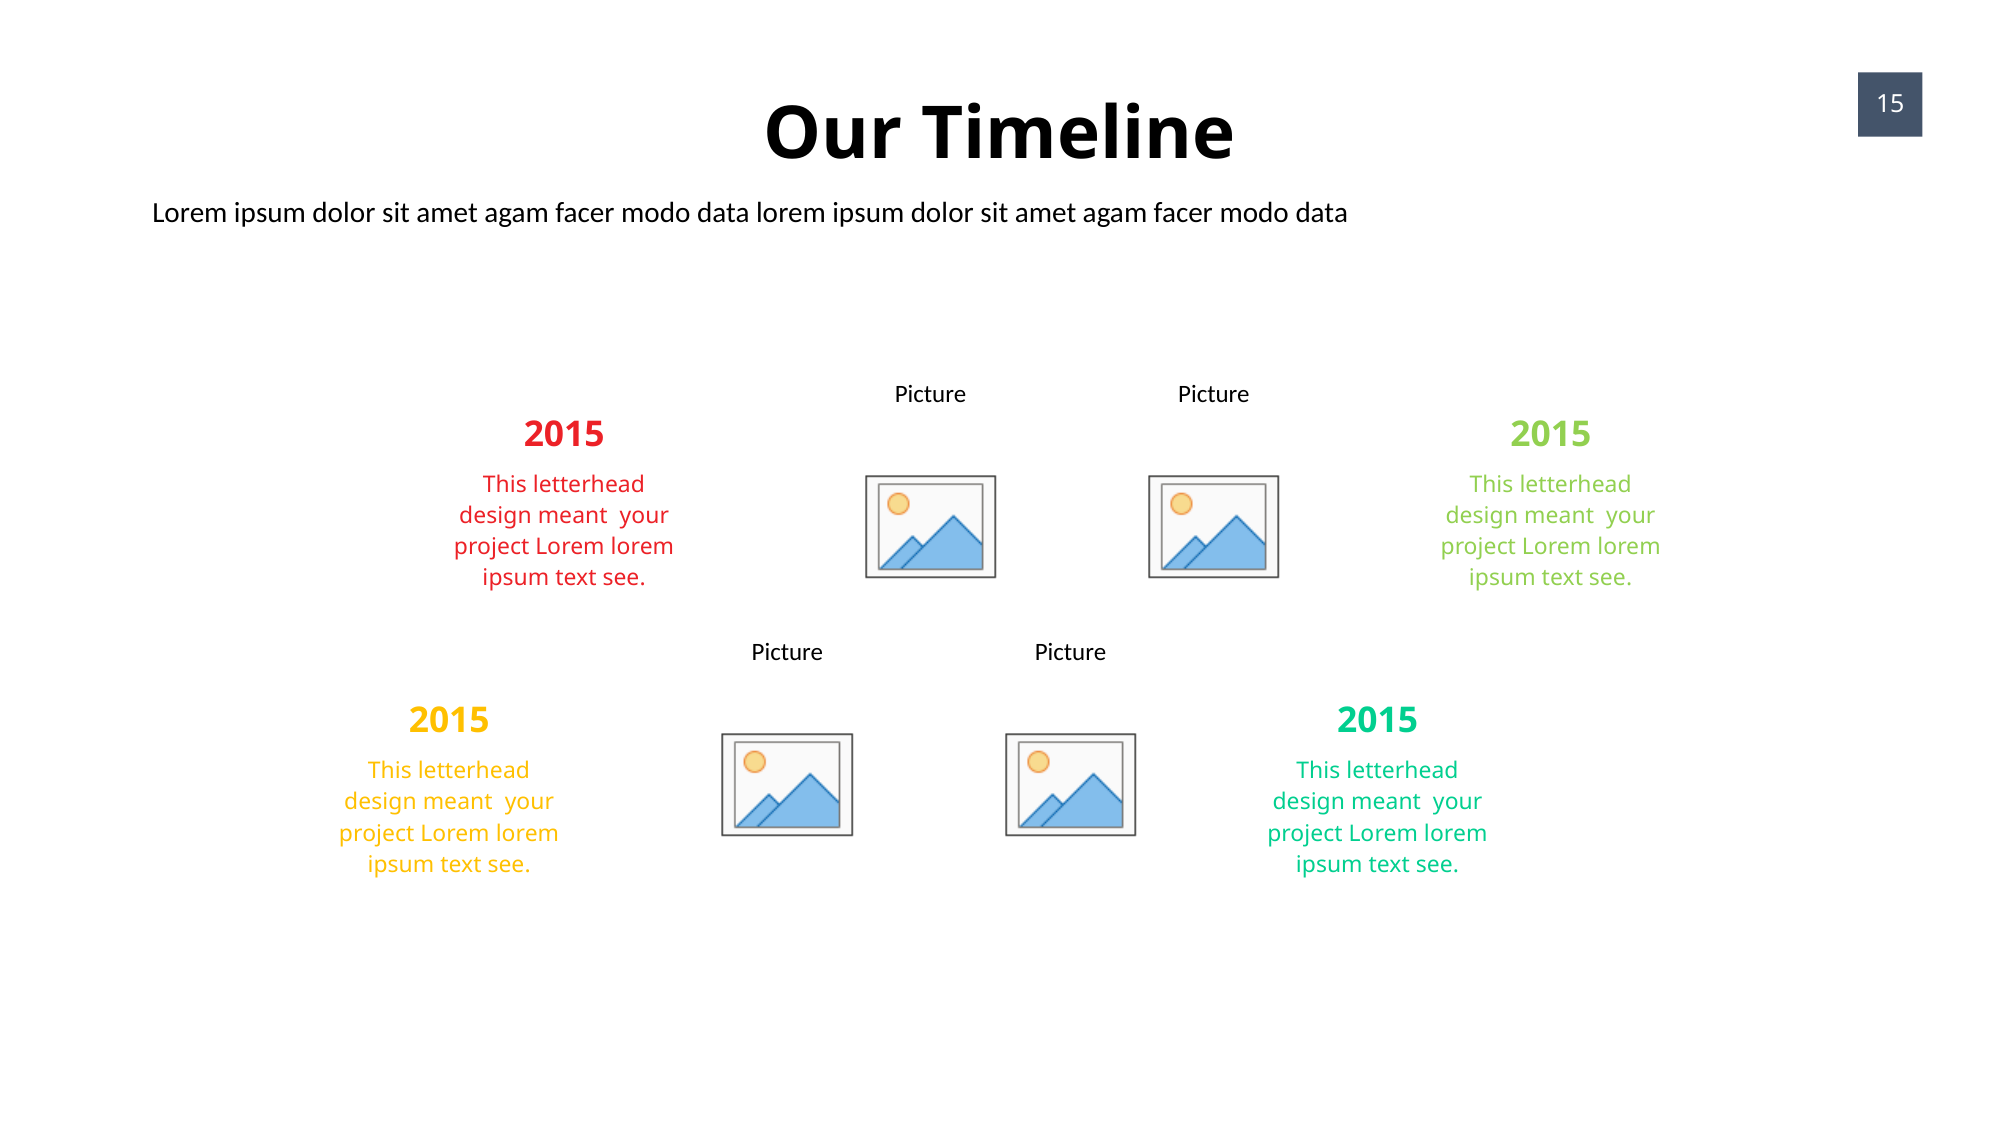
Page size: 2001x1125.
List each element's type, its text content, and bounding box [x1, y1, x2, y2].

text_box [317, 684, 582, 886]
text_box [432, 397, 696, 600]
slide_number 15 [1863, 78, 1927, 130]
title Our Timeline [137, 78, 1863, 186]
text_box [1245, 684, 1510, 886]
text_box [1418, 397, 1683, 600]
subtitle Lorem ipsum dolor sit amet agam facer modo data lorem ipsum dolor sit amet agam facer modo data [137, 186, 1863, 227]
picture [652, 370, 1349, 942]
